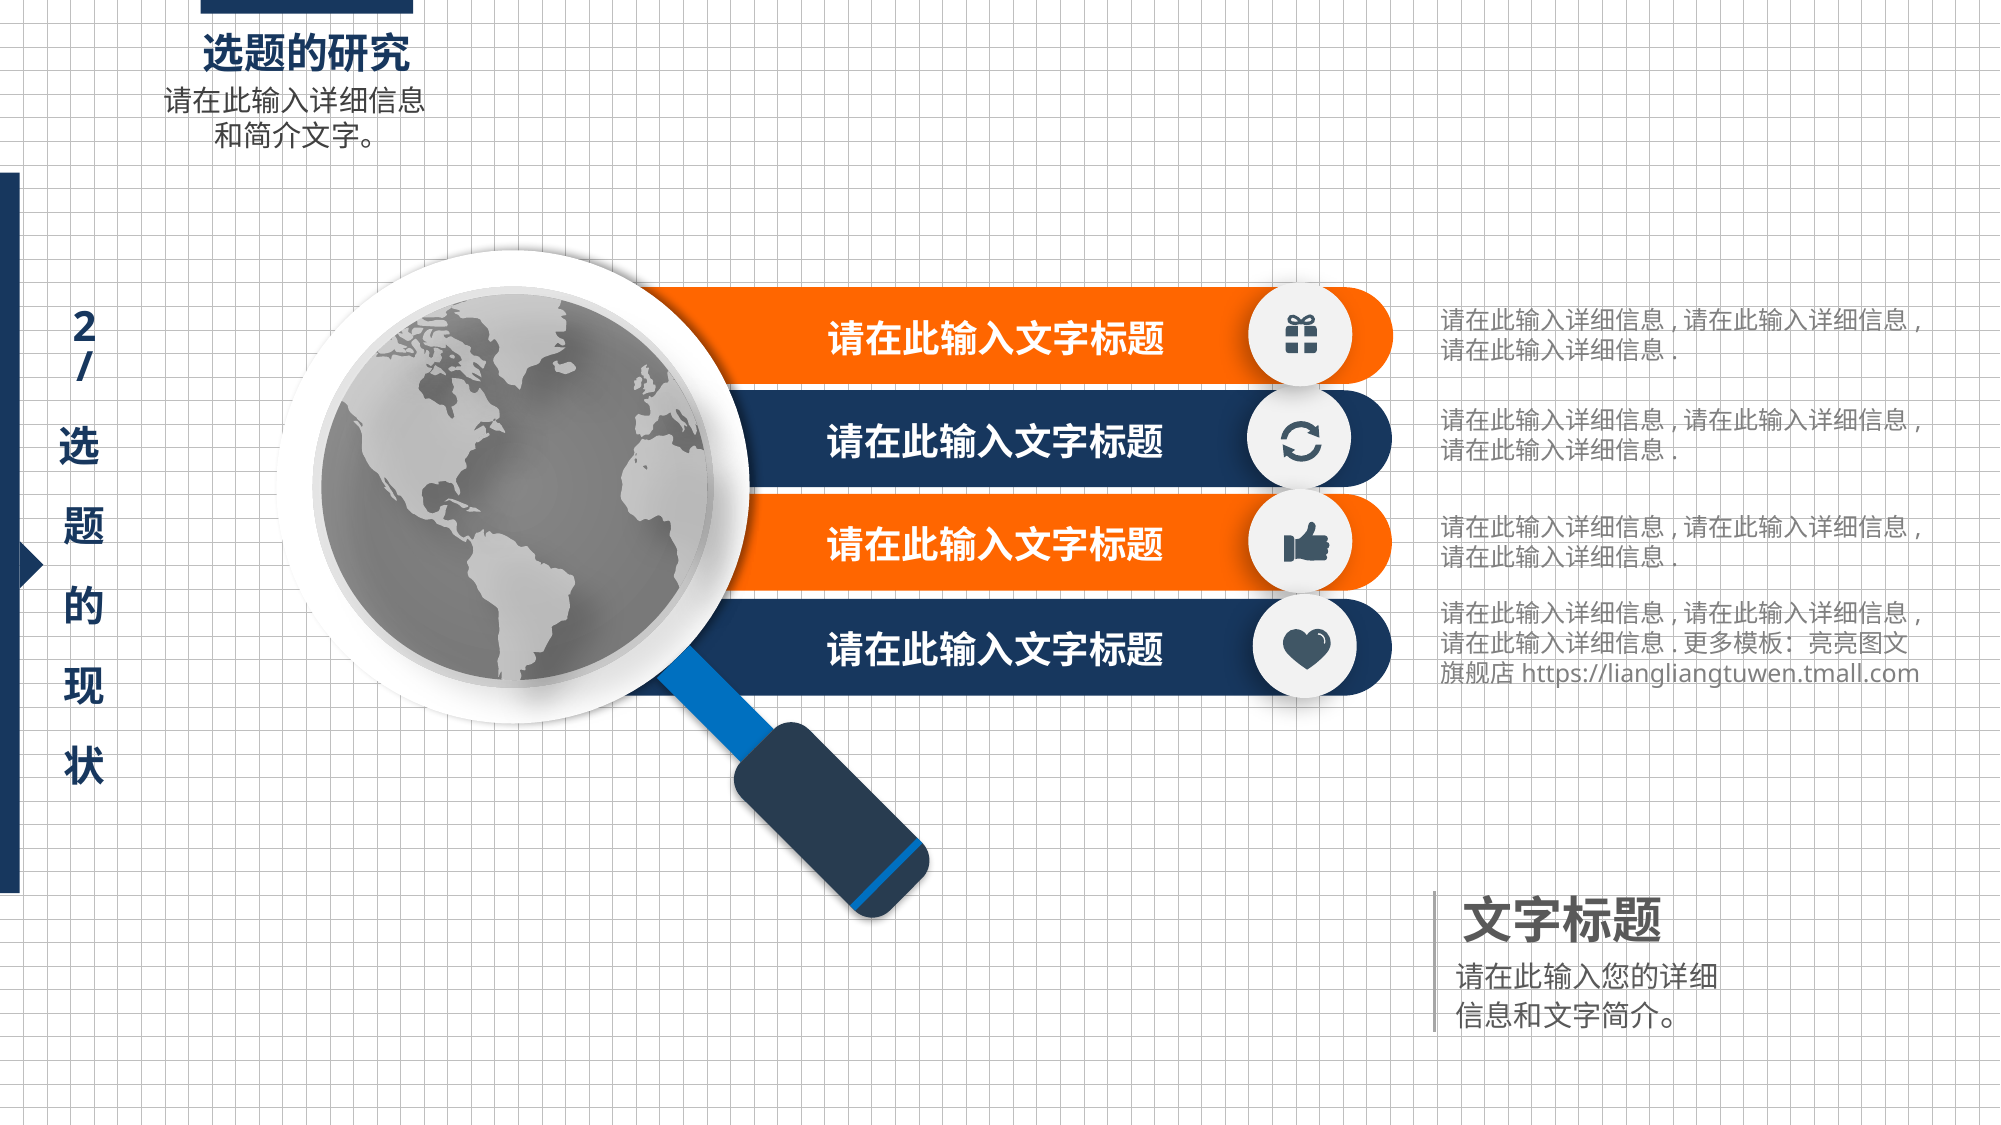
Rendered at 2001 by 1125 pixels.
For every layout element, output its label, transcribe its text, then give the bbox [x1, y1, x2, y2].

text_box [1341, 388, 1395, 490]
text_box [934, 596, 1261, 698]
text_box 请在此输入详细信息,请在此输入详细信息, 请在此输入详细信息. [1425, 503, 1946, 579]
text_box 请在此输入文字标题 [934, 618, 1180, 679]
text_box [934, 491, 1256, 593]
text_box [1244, 395, 1354, 487]
text_box [1334, 596, 1395, 698]
text_box 请在此输入详细信息,请在此输入详细信息, 请在此输入详细信息. [1425, 397, 1946, 473]
text_box [1284, 521, 1330, 562]
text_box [276, 250, 930, 918]
text_box [1282, 628, 1331, 670]
text_box [1250, 591, 1359, 701]
text_box [1331, 285, 1396, 387]
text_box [0, 172, 44, 894]
text_box 请在此输入文字标题 [934, 307, 1181, 367]
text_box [1285, 313, 1317, 354]
text_box [1330, 491, 1395, 593]
text_box [1246, 280, 1355, 389]
text_box [1282, 444, 1322, 462]
text_box [1246, 486, 1355, 591]
text_box [934, 388, 1244, 490]
text_box 文字标题 [1425, 881, 1700, 957]
text_box 请在此输入详细信息 和简介文字。 [134, 75, 470, 160]
text_box 请在此输入文字标题 [934, 513, 1180, 574]
text_box [1280, 421, 1320, 440]
text_box 请在此输入您的详细 信息和文字简介。 [1440, 950, 1754, 1041]
text_box 2 / 选 题 的 现 状 [48, 302, 127, 798]
text_box 请在此输入详细信息,请在此输入详细信息, 请在此输入详细信息.更多模板：亮亮图文旗舰店https://liangliangtuwen.tmall.com [1425, 590, 1946, 695]
text_box 请在此输入详细信息,请在此输入详细信息, 请在此输入详细信息. [1425, 296, 1946, 372]
text_box [1433, 957, 1437, 1033]
text_box [199, 0, 415, 16]
text_box [934, 285, 1255, 387]
text_box 请在此输入文字标题 [934, 410, 1180, 470]
text_box 选题的研究 [114, 28, 500, 84]
